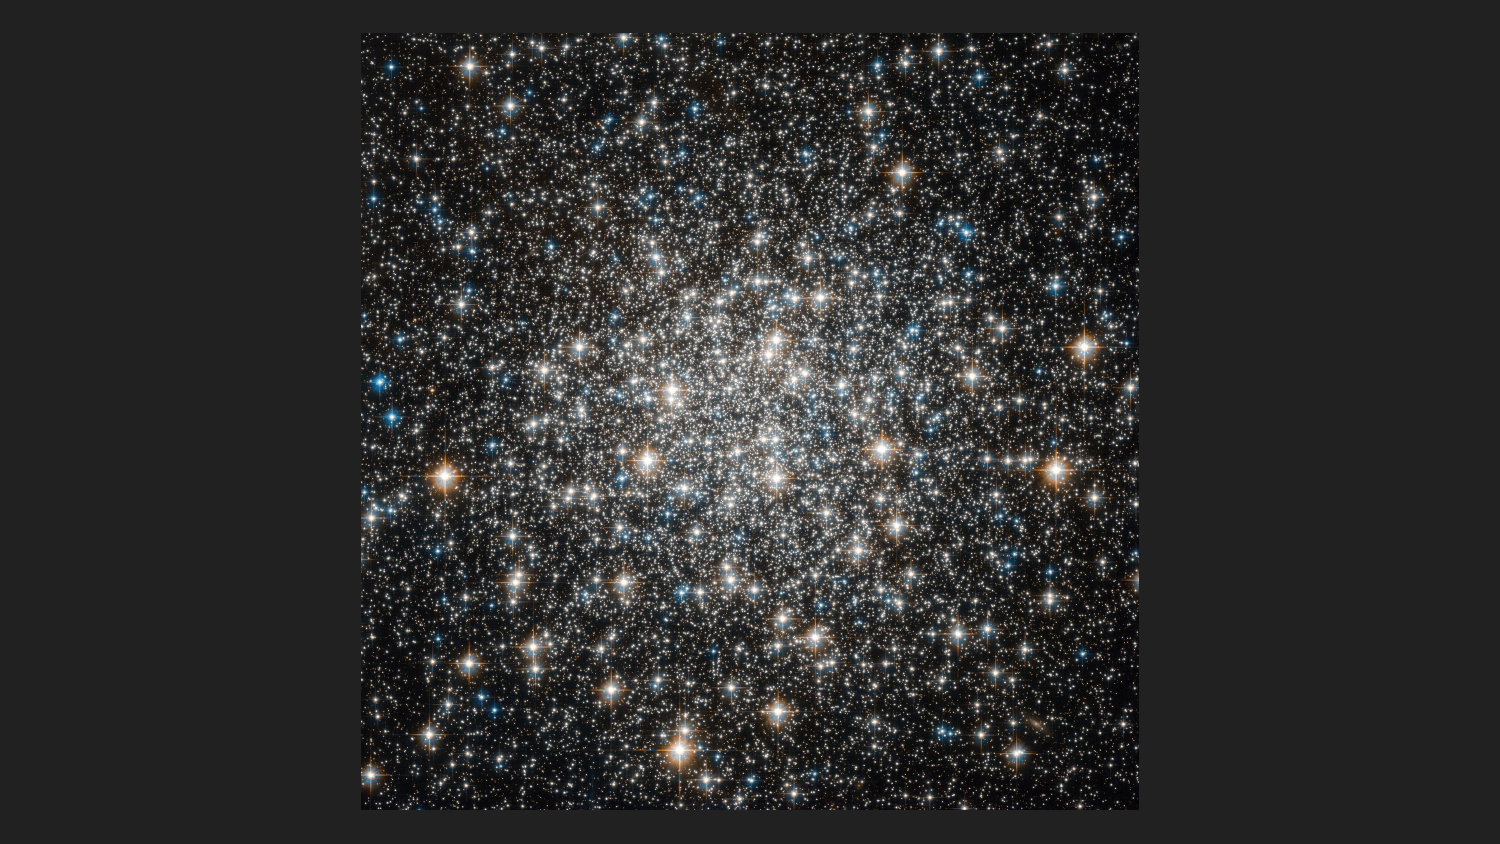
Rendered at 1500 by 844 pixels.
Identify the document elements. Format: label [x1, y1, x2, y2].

picture [361, 33, 1139, 811]
